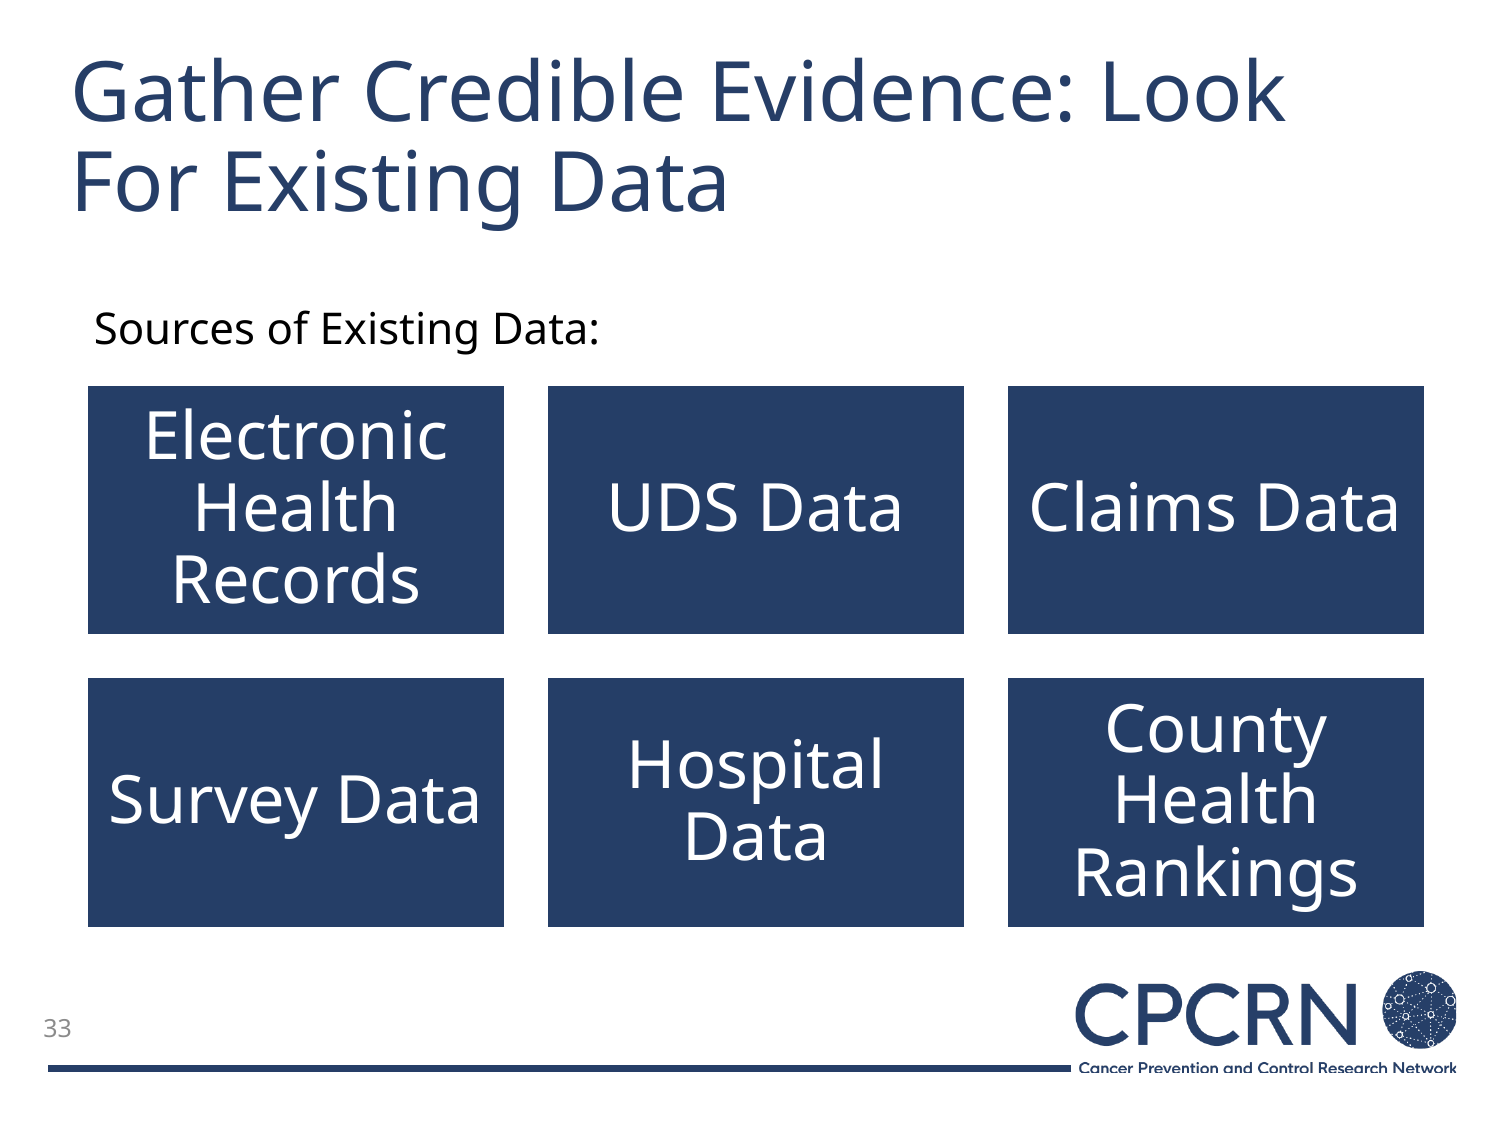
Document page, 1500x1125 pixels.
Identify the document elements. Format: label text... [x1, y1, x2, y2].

title Gather Credible Evidence: Look For Existing Data [55, 31, 1403, 249]
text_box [55, 383, 1457, 929]
list Sources of Existing Data: [78, 299, 1397, 383]
slide_number 33 [28, 999, 379, 1060]
